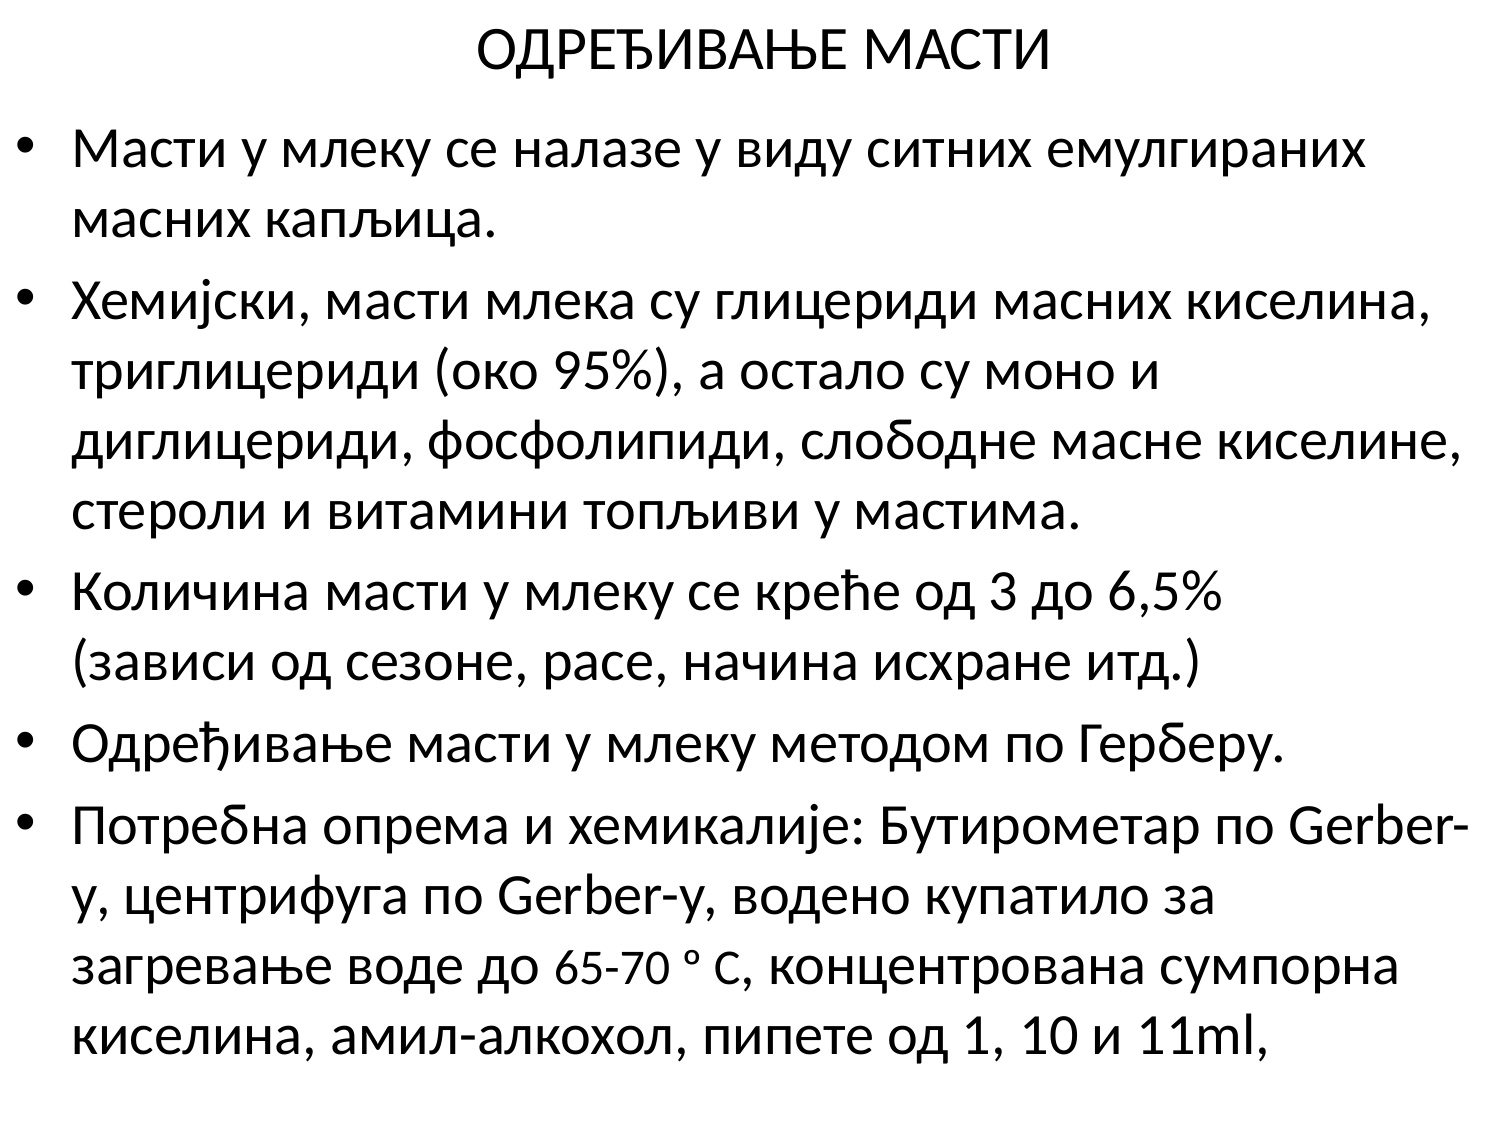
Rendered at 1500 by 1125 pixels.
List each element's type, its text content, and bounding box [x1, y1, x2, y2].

list Масти у млеку се налазе у виду ситних емулгираних масних капљица. Хемијски, масти млека су глицериди масних киселина, триглицериди (око 95%), а остало су моно и диглицериди, фосфолипиди, слободне масне киселине, стероли и витамини топљиви у мастима. Количина масти у млеку се креће од 3 до 6,5% (зависи од сезоне, расе, начина исхране итд.) Одређивање масти у млеку методом по Герберу. Потребна опрема и хемикалије: Бутирометар по Gerber-у, центрифуга по Gerber-у, водено купатило за загревање воде до 65-70 º С, концентрована сумпорна киселина, амил-алкохол, пипете од 1, 10 и 11ml, [0, 101, 1500, 1125]
title ОДРЕЂИВАЊЕ МАСТИ [29, 0, 1500, 91]
